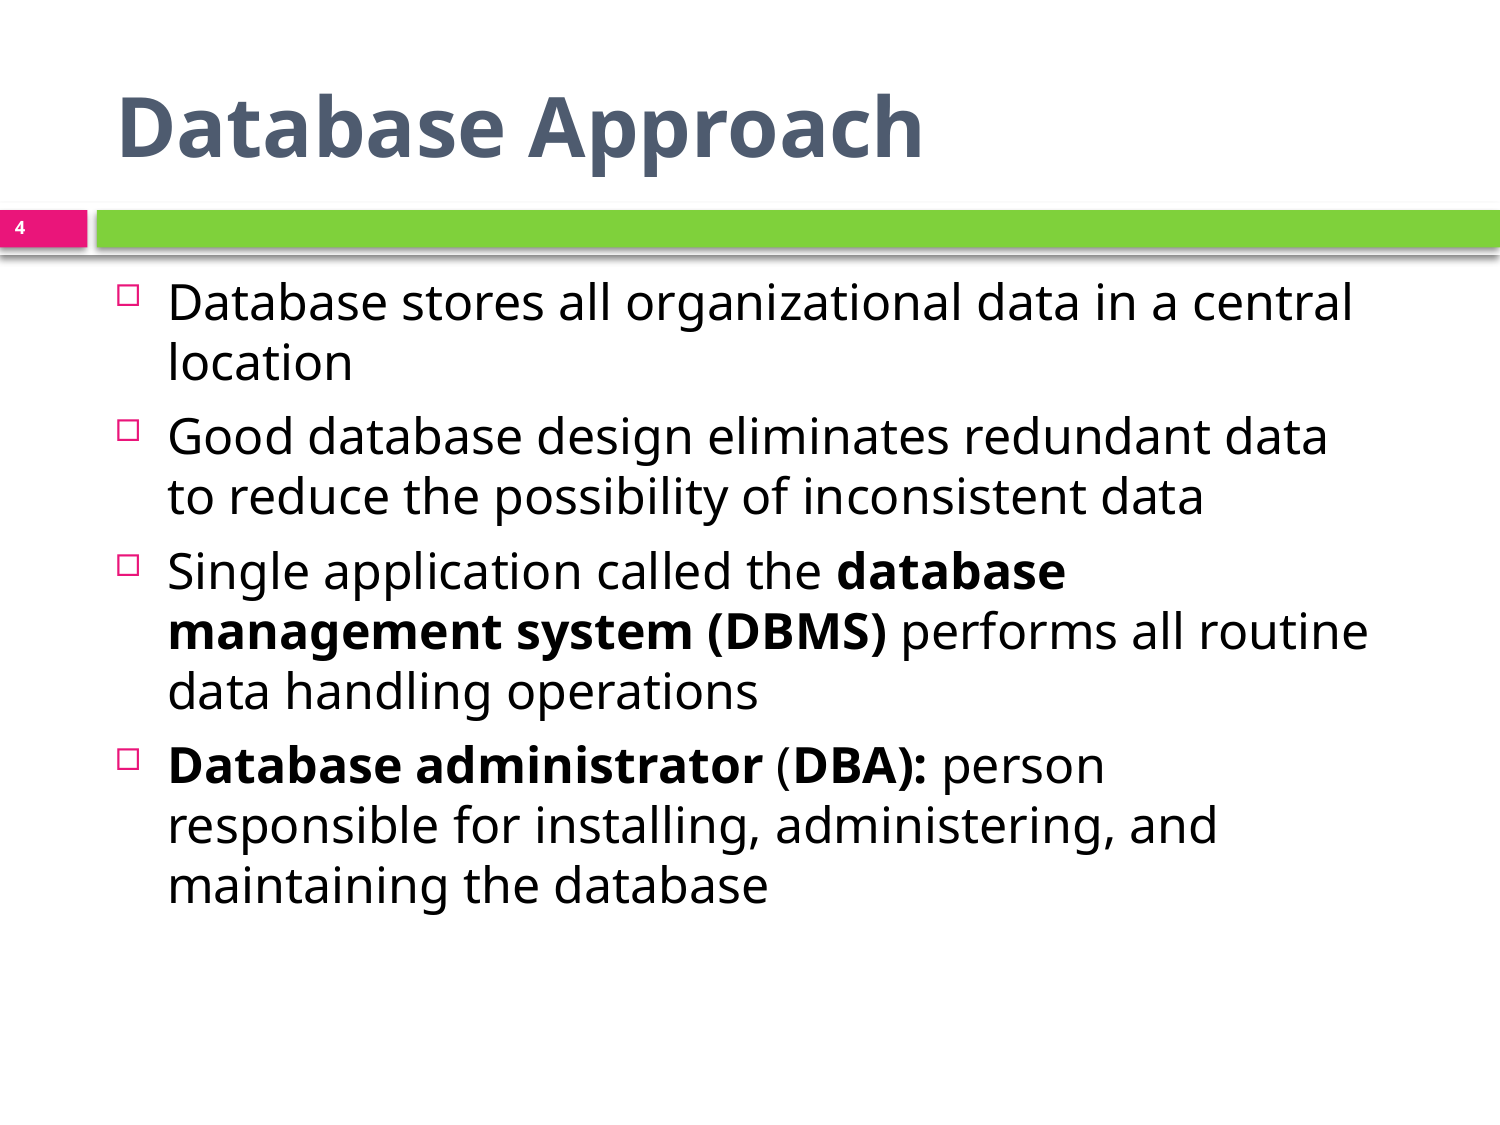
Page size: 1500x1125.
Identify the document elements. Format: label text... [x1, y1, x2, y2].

title Database Approach [100, 42, 1438, 206]
slide_number 4 [0, 208, 88, 249]
list Database stores all organizational data in a central location Good database design eliminates redundant data to reduce the possibility of inconsistent data Single application called the database management system (DBMS) performs all routine data handling operations Database administrator (DBA): person responsible for installing, administering, and maintaining the database [99, 262, 1400, 921]
